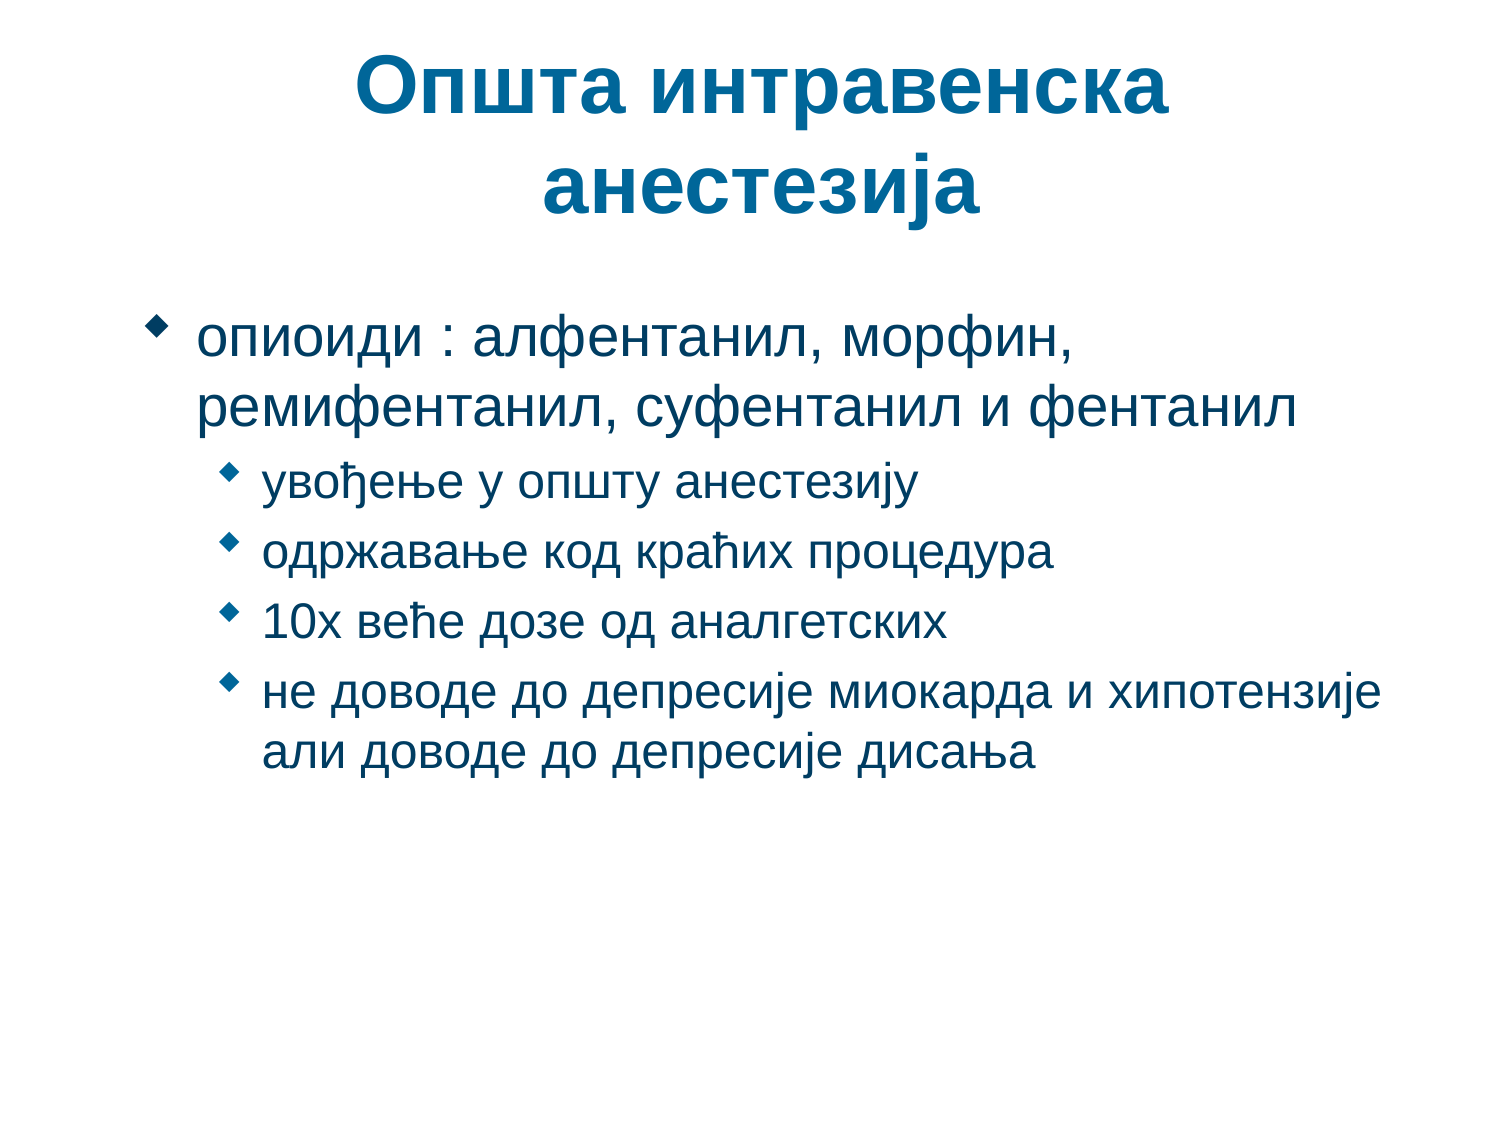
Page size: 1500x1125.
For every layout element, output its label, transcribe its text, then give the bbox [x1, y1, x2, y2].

list опиоиди : алфентанил, морфин, ремифентанил, суфентанил и фентанил увођење у општу анестезију одржавање код краћих процедура 10х веће дозе од аналгетских не доводе до депресије миокарда и хипотензије али доводе до депресије дисања [124, 290, 1400, 1026]
title Општа интравенска анестезија [123, 49, 1400, 238]
